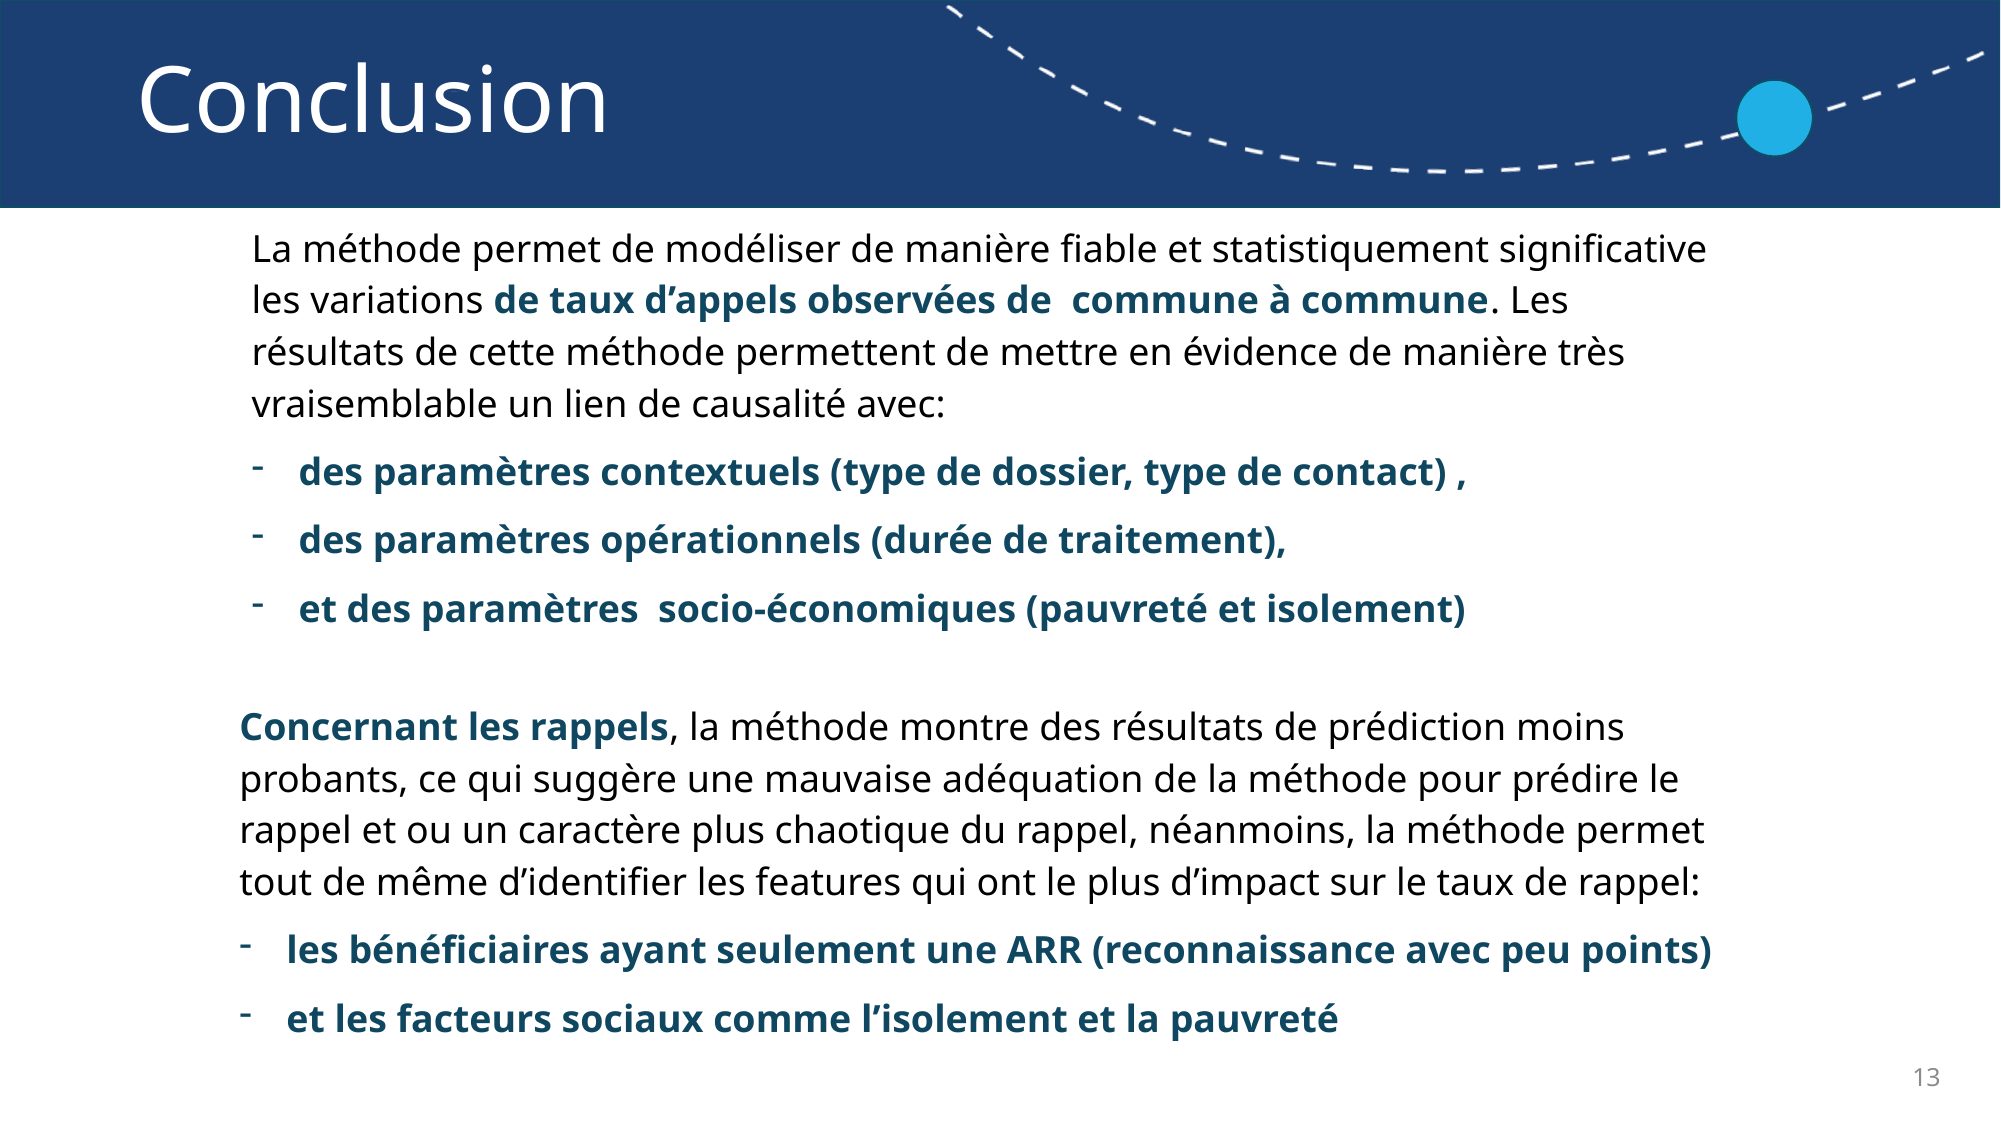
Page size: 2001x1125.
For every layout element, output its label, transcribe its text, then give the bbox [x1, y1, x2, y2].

title Conclusion [121, 15, 1707, 192]
picture [0, 0, 2001, 225]
slide_number 13 [1505, 1048, 1956, 1109]
text_box Concernant les rappels, la méthode montre des résultats de prédiction moins probants, ce qui suggère une mauvaise adéquation de la méthode pour prédire le rappel et ou un caractère plus chaotique du rappel, néanmoins, la méthode permet tout de même d’identifier les features qui ont le plus d’impact sur le taux de rappel: les bénéficiaires ayant seulement une ARR (reconnaissance avec peu points) et les facteurs sociaux comme l’isolement et la pauvreté [224, 688, 1776, 1048]
text_box La méthode permet de modéliser de manière fiable et statistiquement significative les variations de taux d’appels observées de commune à commune. Les résultats de cette méthode permettent de mettre en évidence de manière très vraisemblable un lien de causalité avec: des paramètres contextuels (type de dossier, type de contact) , des paramètres opérationnels (durée de traitement), et des paramètres socio-économiques (pauvreté et isolement) [236, 210, 1731, 688]
